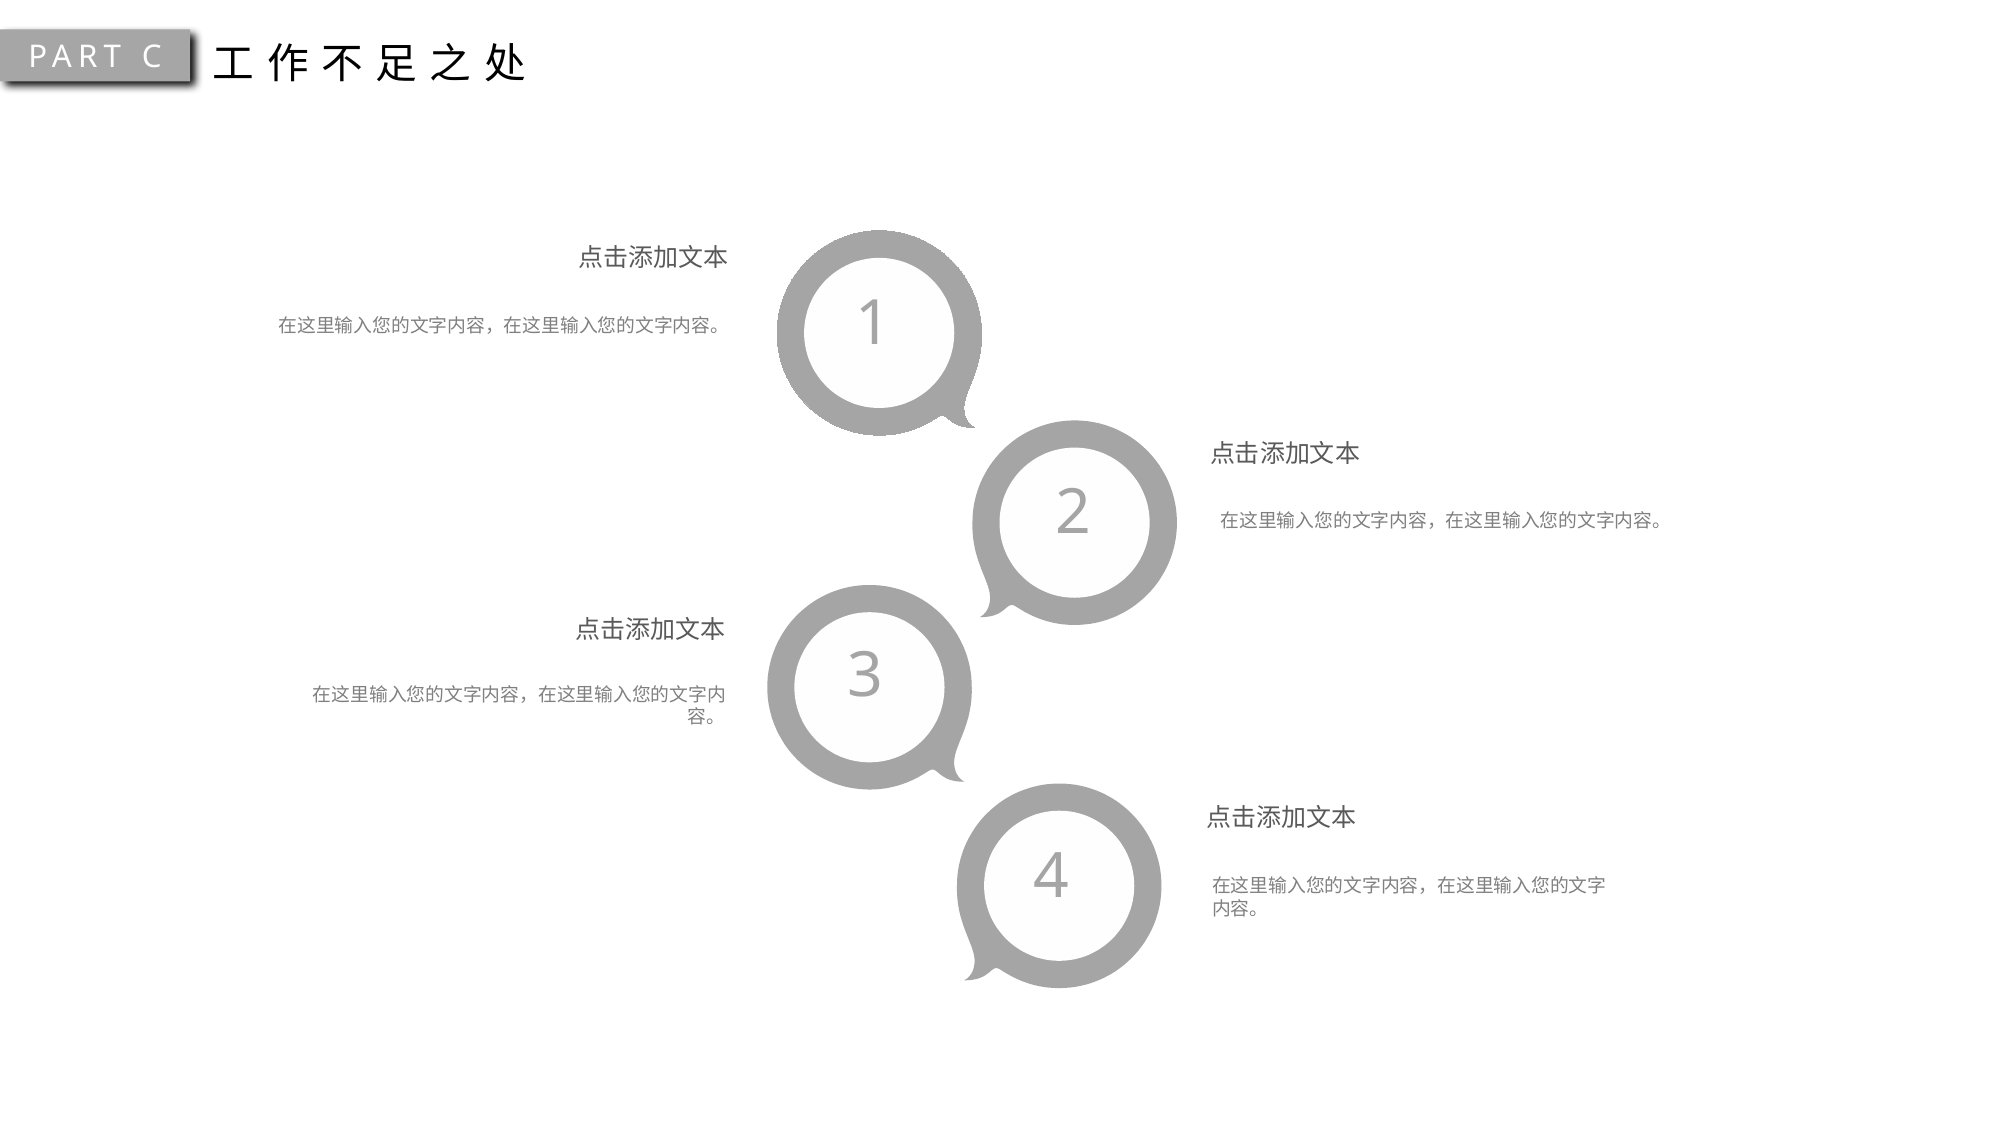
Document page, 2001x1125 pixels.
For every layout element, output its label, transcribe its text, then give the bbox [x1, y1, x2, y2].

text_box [972, 420, 1177, 625]
text_box 点击添加文本 [1191, 794, 1532, 840]
text_box 在这里输入您的文字内容，在这里输入您的文字内容。 [295, 675, 741, 735]
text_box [767, 584, 972, 790]
text_box 点击添加文本 [428, 233, 744, 279]
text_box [777, 230, 982, 436]
text_box 工作不足之处 [198, 29, 541, 95]
text_box 在这里输入您的文字内容，在这里输入您的文字内容。 [1205, 501, 1726, 539]
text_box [956, 783, 1162, 989]
text_box 在这里输入您的文字内容，在这里输入您的文字内容。 [242, 306, 744, 344]
text_box 在这里输入您的文字内容，在这里输入您的文字内容。 [1197, 866, 1627, 927]
text_box 点击添加文本 [1195, 430, 1544, 475]
text_box 点击添加文本 [380, 605, 741, 651]
text_box PART C [0, 29, 191, 82]
